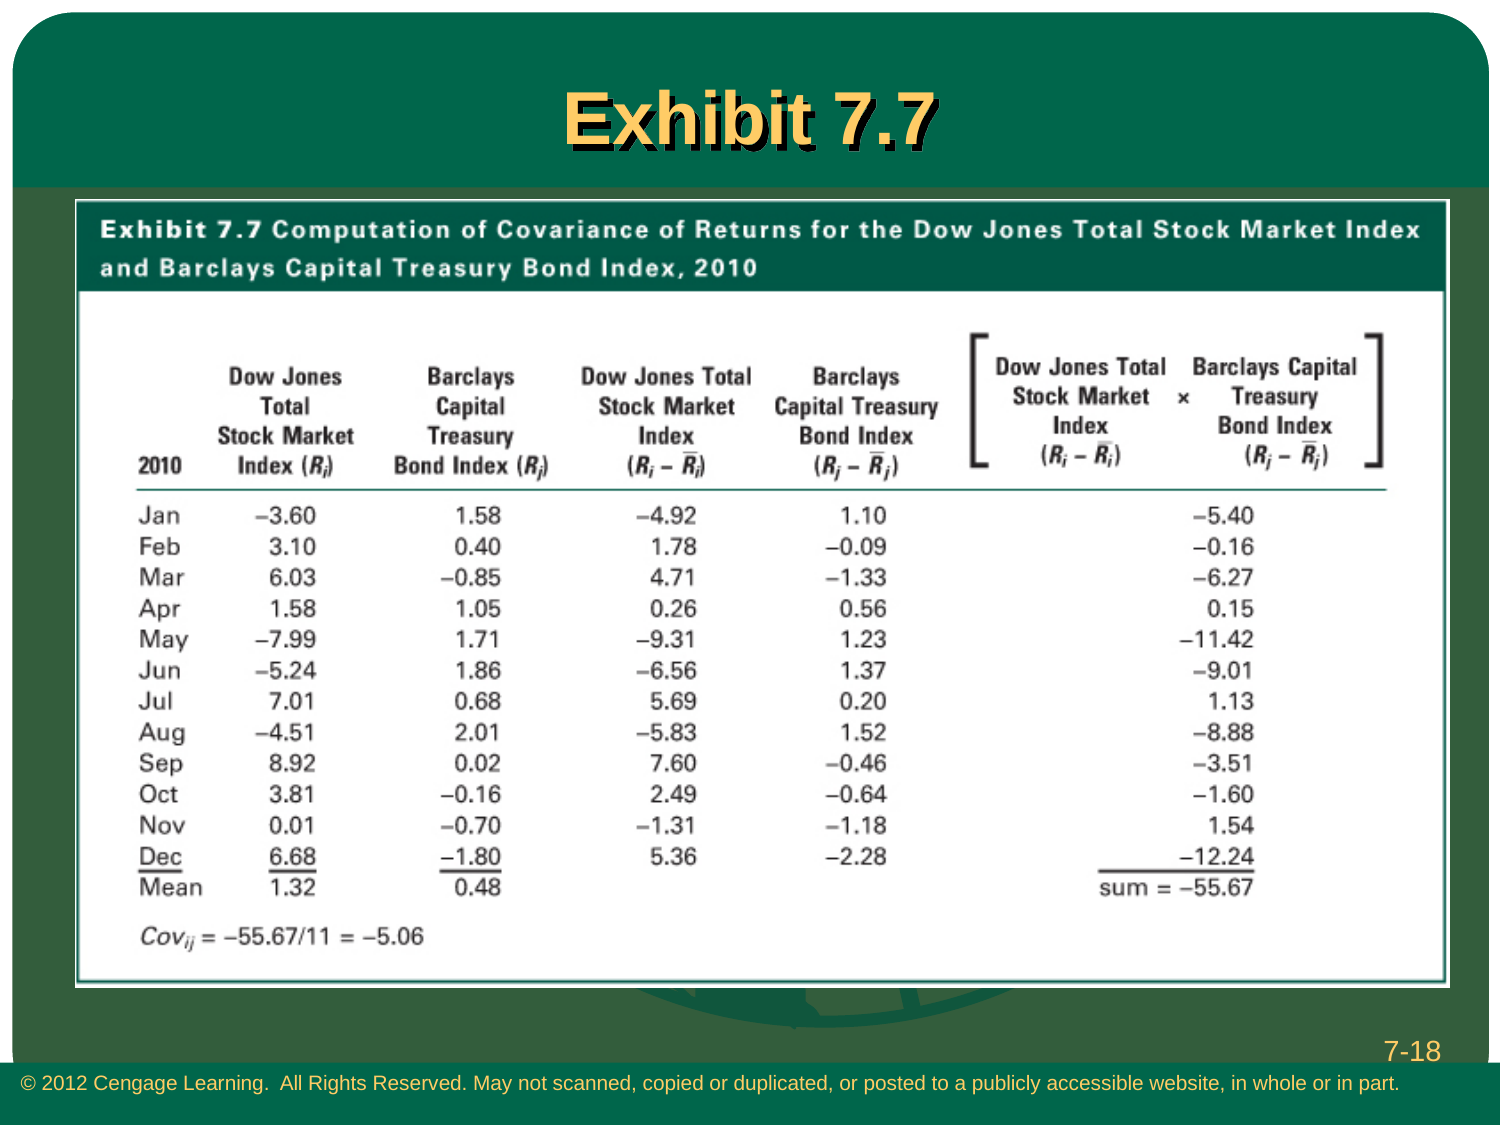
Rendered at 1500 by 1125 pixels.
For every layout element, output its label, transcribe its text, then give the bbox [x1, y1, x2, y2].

title Exhibit 7.7 [75, 37, 1425, 193]
slide_number 7-18 [1325, 1025, 1500, 1088]
picture [74, 199, 1451, 989]
footer © 2012 Cengage Learning. All Rights Reserved. May not scanned, copied or duplicated, or posted to a publicly accessible website, in whole or in part. [0, 1062, 1500, 1125]
